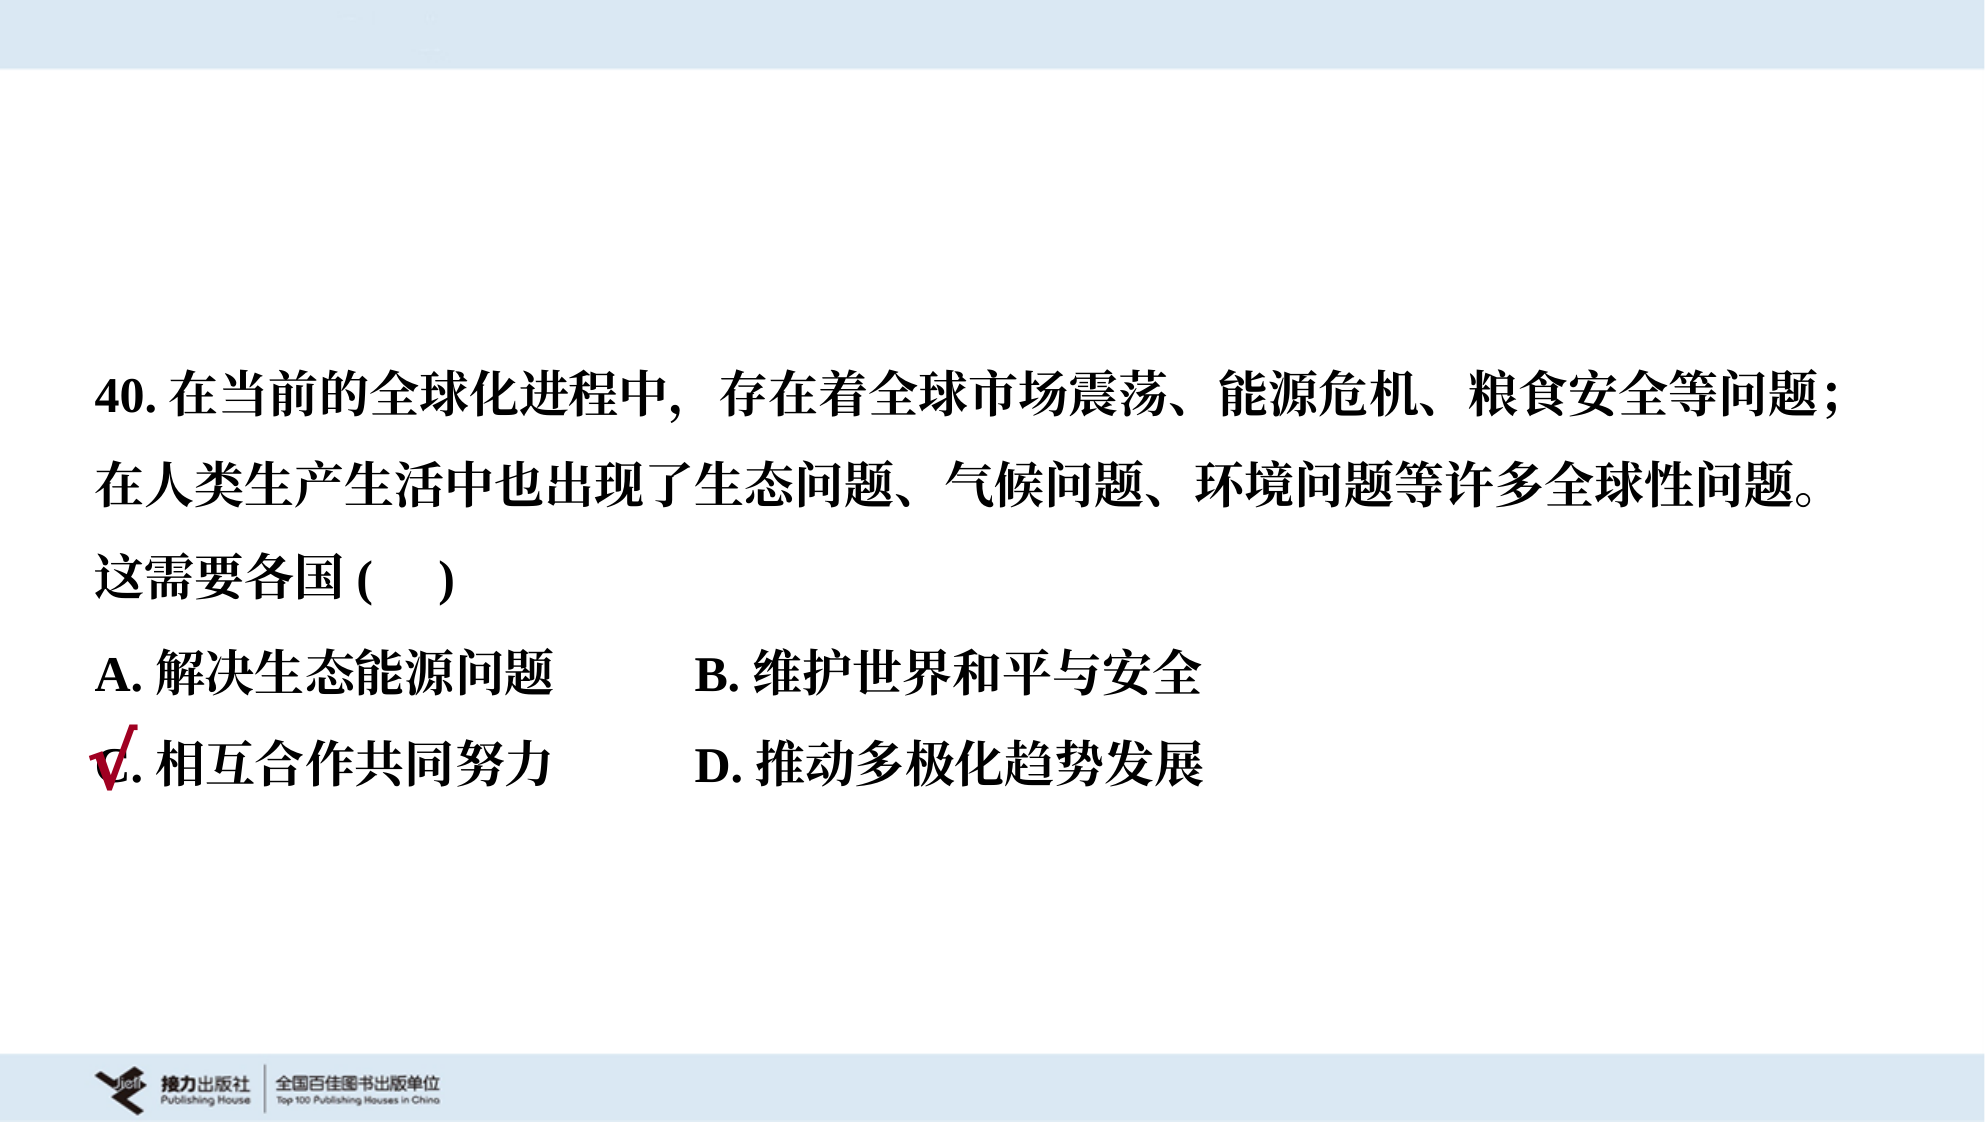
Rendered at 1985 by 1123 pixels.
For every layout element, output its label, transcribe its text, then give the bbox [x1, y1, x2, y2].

text_box √ [86, 712, 139, 806]
picture [0, 0, 1985, 1122]
text_box A.解决生态能源问题 B.维护世界和平与安全 C.相互合作共同努力 D.推动多极化趋势发展 [94, 609, 1892, 793]
text_box 40.在当前的全球化进程中，存在着全球市场震荡、能源危机、粮食安全等问题； 在人类生产生活中也出现了生态问题、气候问题、环境问题等许多全球性问题。 这需要各国( ) [94, 330, 1892, 606]
